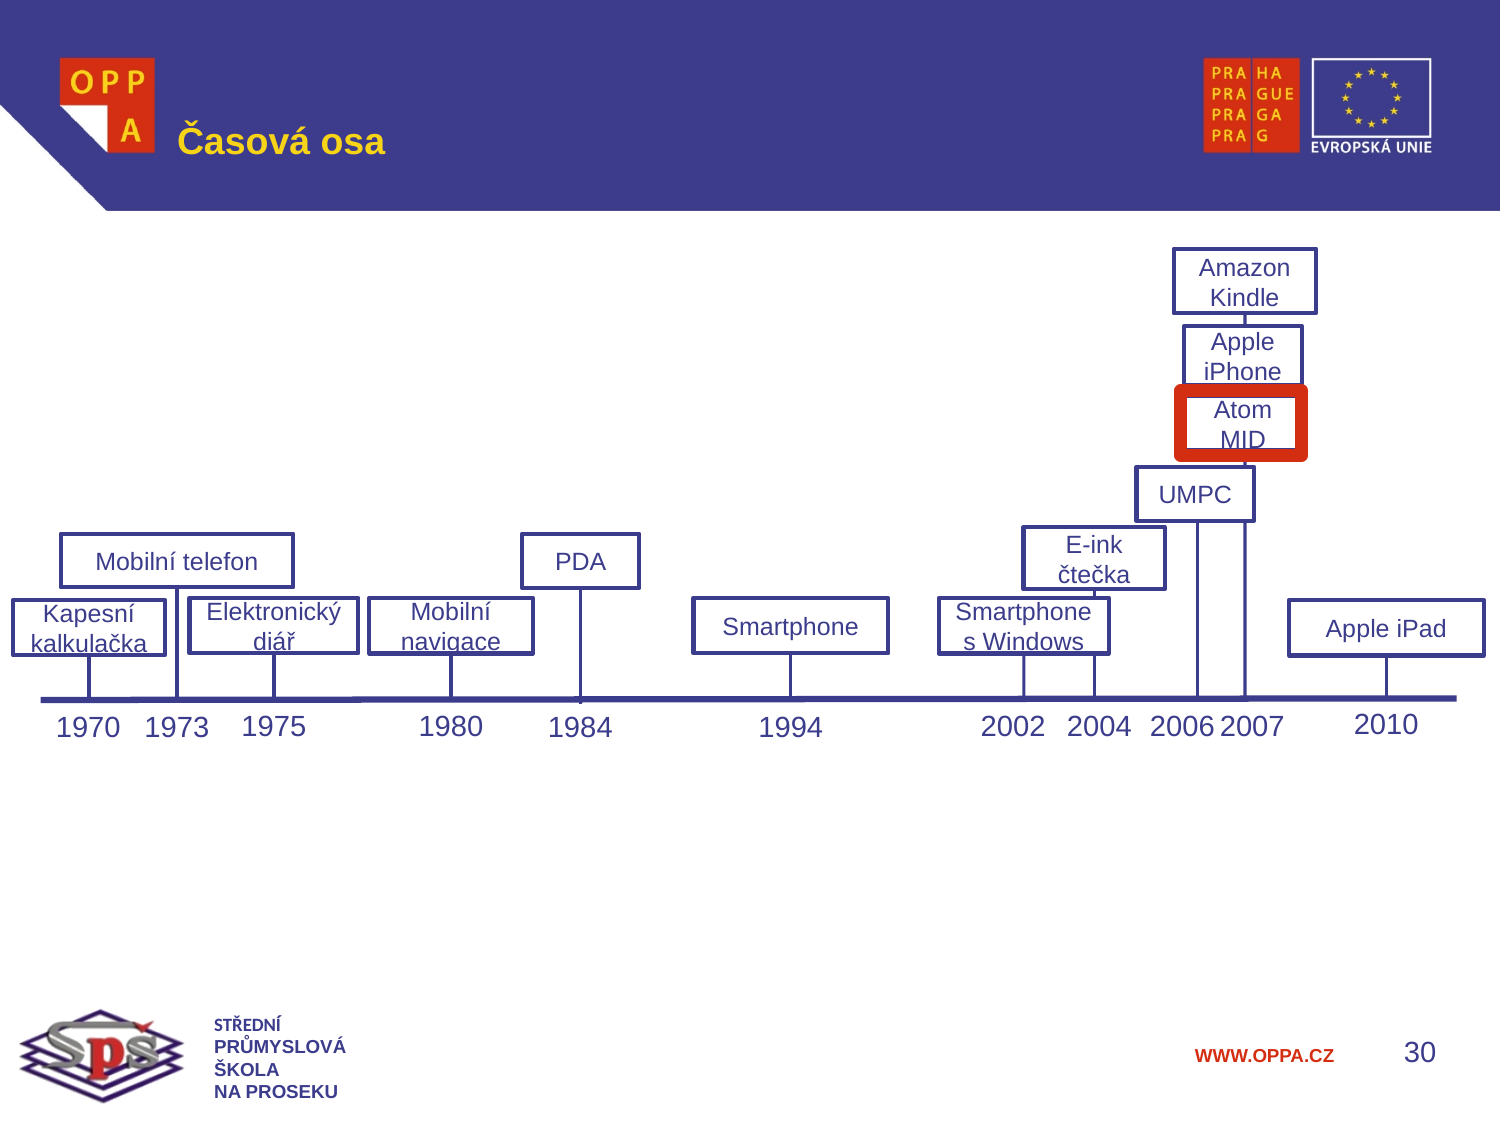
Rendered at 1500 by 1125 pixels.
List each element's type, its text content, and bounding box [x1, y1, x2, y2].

text_box Elektronický diář [187, 596, 360, 655]
text_box Amazon Kindle [1172, 247, 1318, 315]
text_box 2006 [1135, 710, 1204, 750]
text_box Apple iPad [1287, 598, 1486, 658]
text_box E-ink čtečka [1021, 525, 1167, 591]
text_box UMPC [1134, 465, 1240, 523]
text_box Apple iPhone [1182, 324, 1240, 387]
text_box 1984 [533, 710, 628, 751]
text_box Mobilní telefon [59, 532, 295, 589]
text_box 2007 [1204, 710, 1300, 750]
text_box 1970 [40, 708, 129, 751]
text_box STŘEDNÍ PRŮMYSLOVÁ ŠKOLA NA PROSEKU [199, 1004, 509, 1110]
text_box Kapesní kalkulačka [11, 598, 167, 657]
text_box Smartphone s Windows [937, 596, 1089, 656]
text_box PDA [520, 532, 641, 590]
text_box UMPC [1250, 465, 1256, 523]
text_box 1973 [129, 710, 225, 751]
text_box 1980 [403, 710, 499, 750]
text_box Smartphone s Windows [1099, 596, 1111, 656]
picture [0, 0, 1500, 211]
text_box 2002 [965, 710, 1052, 750]
text_box Apple iPhone [1250, 324, 1304, 387]
text_box 2004 [1052, 710, 1135, 750]
text_box Mobilní navigace [367, 596, 535, 656]
text_box [1250, 388, 1304, 458]
text_box 1994 [743, 710, 839, 751]
text_box [1179, 388, 1240, 458]
picture [19, 1001, 186, 1107]
text_box 1975 [226, 710, 322, 750]
text_box 2010 [1339, 710, 1434, 748]
slide_number 30 [1339, 1015, 1437, 1069]
title Časová osa [177, 38, 1137, 162]
text_box Smartphone [691, 596, 890, 655]
